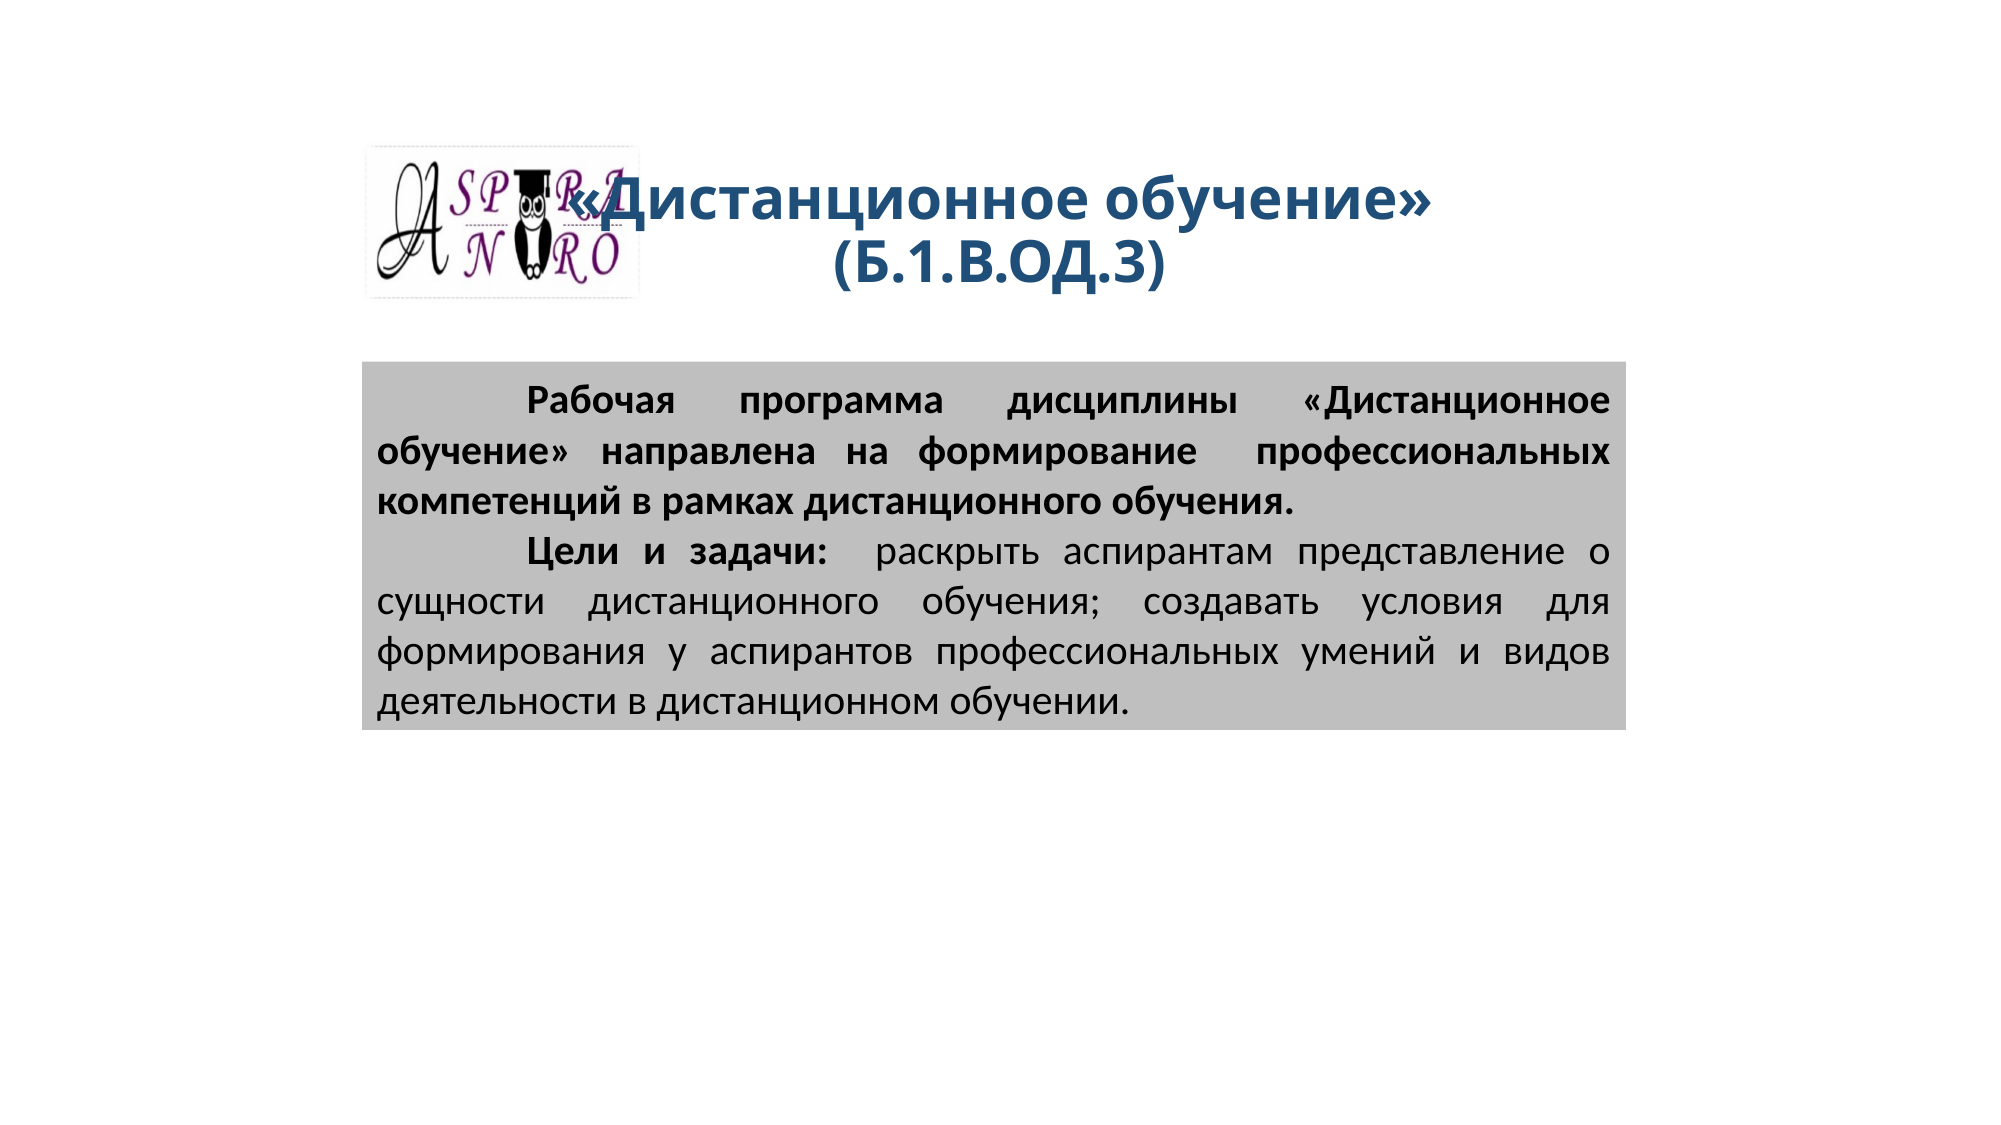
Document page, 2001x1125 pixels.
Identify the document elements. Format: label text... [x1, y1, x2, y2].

picture [362, 141, 643, 303]
text_box Рабочая программа дисциплины «Дистанционное обучение» направлена на формирование профессиональных компетенций в рамках дистанционного обучения. Цели и задачи: раскрыть аспирантам представление о сущности дистанционного обучения; создавать условия для формирования у аспирантов профессиональных умений и видов деятельности в дистанционном обучении. [362, 361, 1626, 730]
title «Дистанционное обучение» (Б.1.В.ОД.3) [643, 172, 1638, 303]
